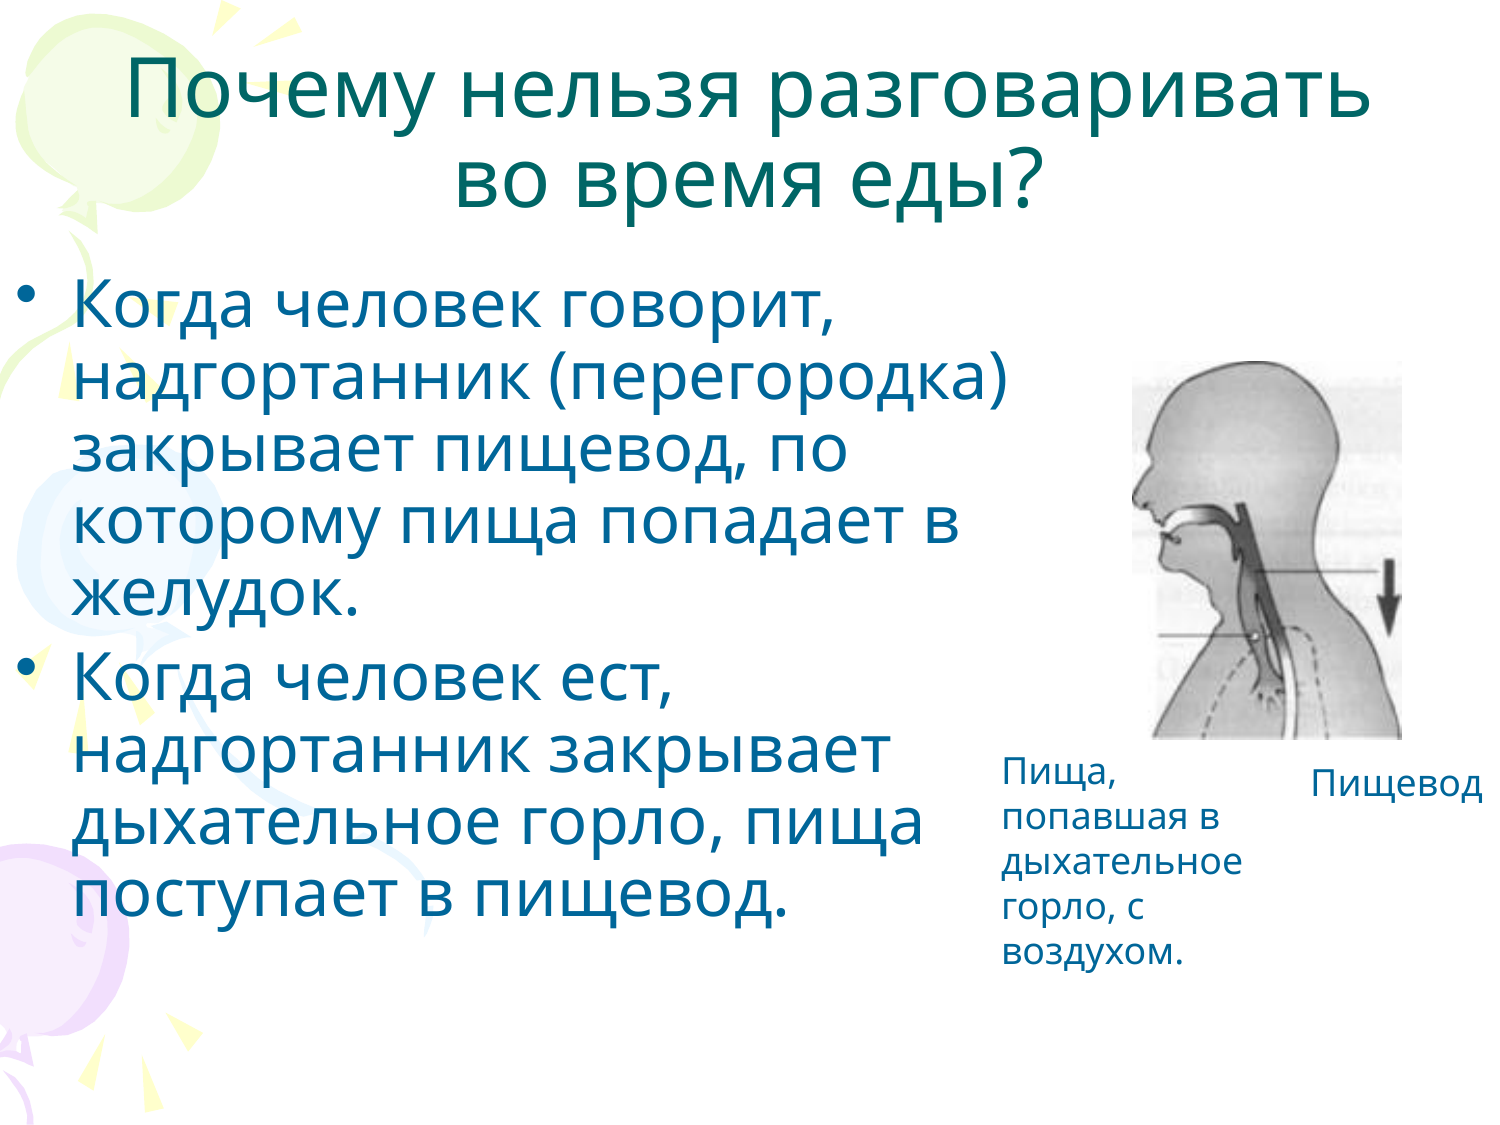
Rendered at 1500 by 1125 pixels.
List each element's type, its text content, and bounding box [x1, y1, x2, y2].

text_box Пища, попавшая в дыхательное горло, с воздухом. [986, 739, 1294, 980]
picture [1131, 361, 1403, 740]
title Почему нельзя разговаривать во время еды? [72, 16, 1426, 233]
list Когда человек говорит, надгортанник (перегородка) закрывает пищевод, по которому пища попадает в желудок. Когда человек ест, надгортанник закрывает дыхательное горло, пища поступает в пищевод. [0, 262, 1081, 994]
text_box Пищевод [1295, 751, 1498, 812]
